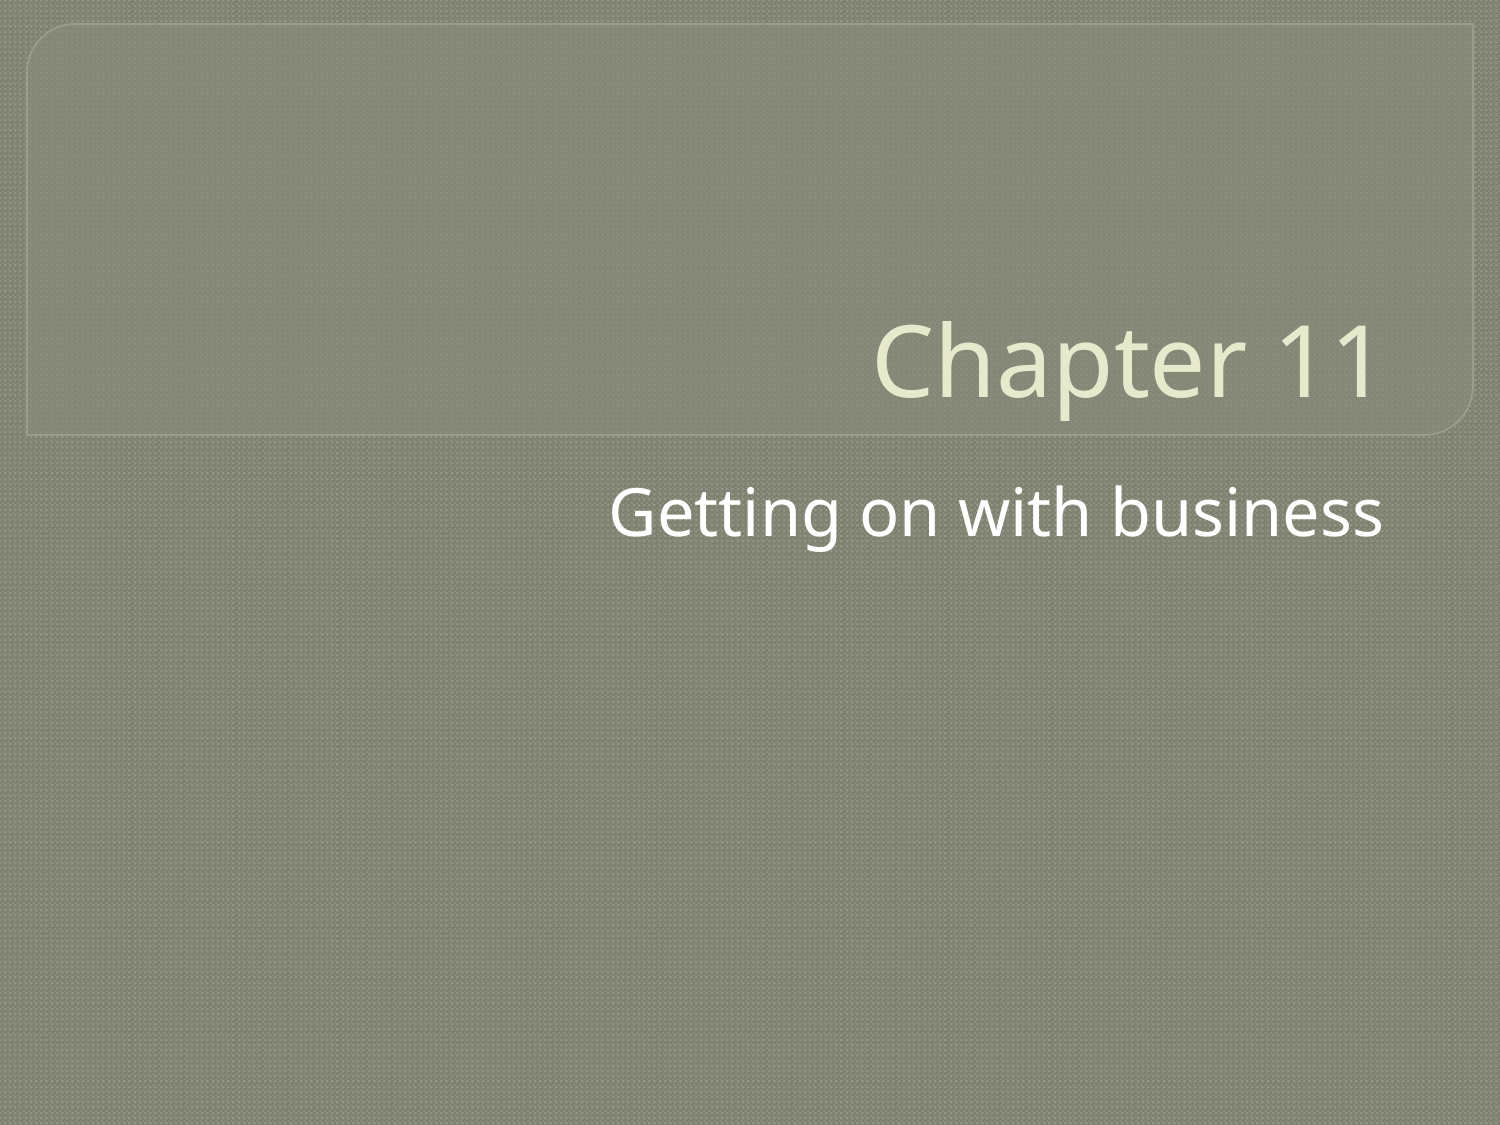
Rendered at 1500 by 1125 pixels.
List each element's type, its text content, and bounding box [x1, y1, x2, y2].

subtitle Getting on with business [349, 462, 1427, 751]
title Chapter 11 [76, 62, 1427, 425]
